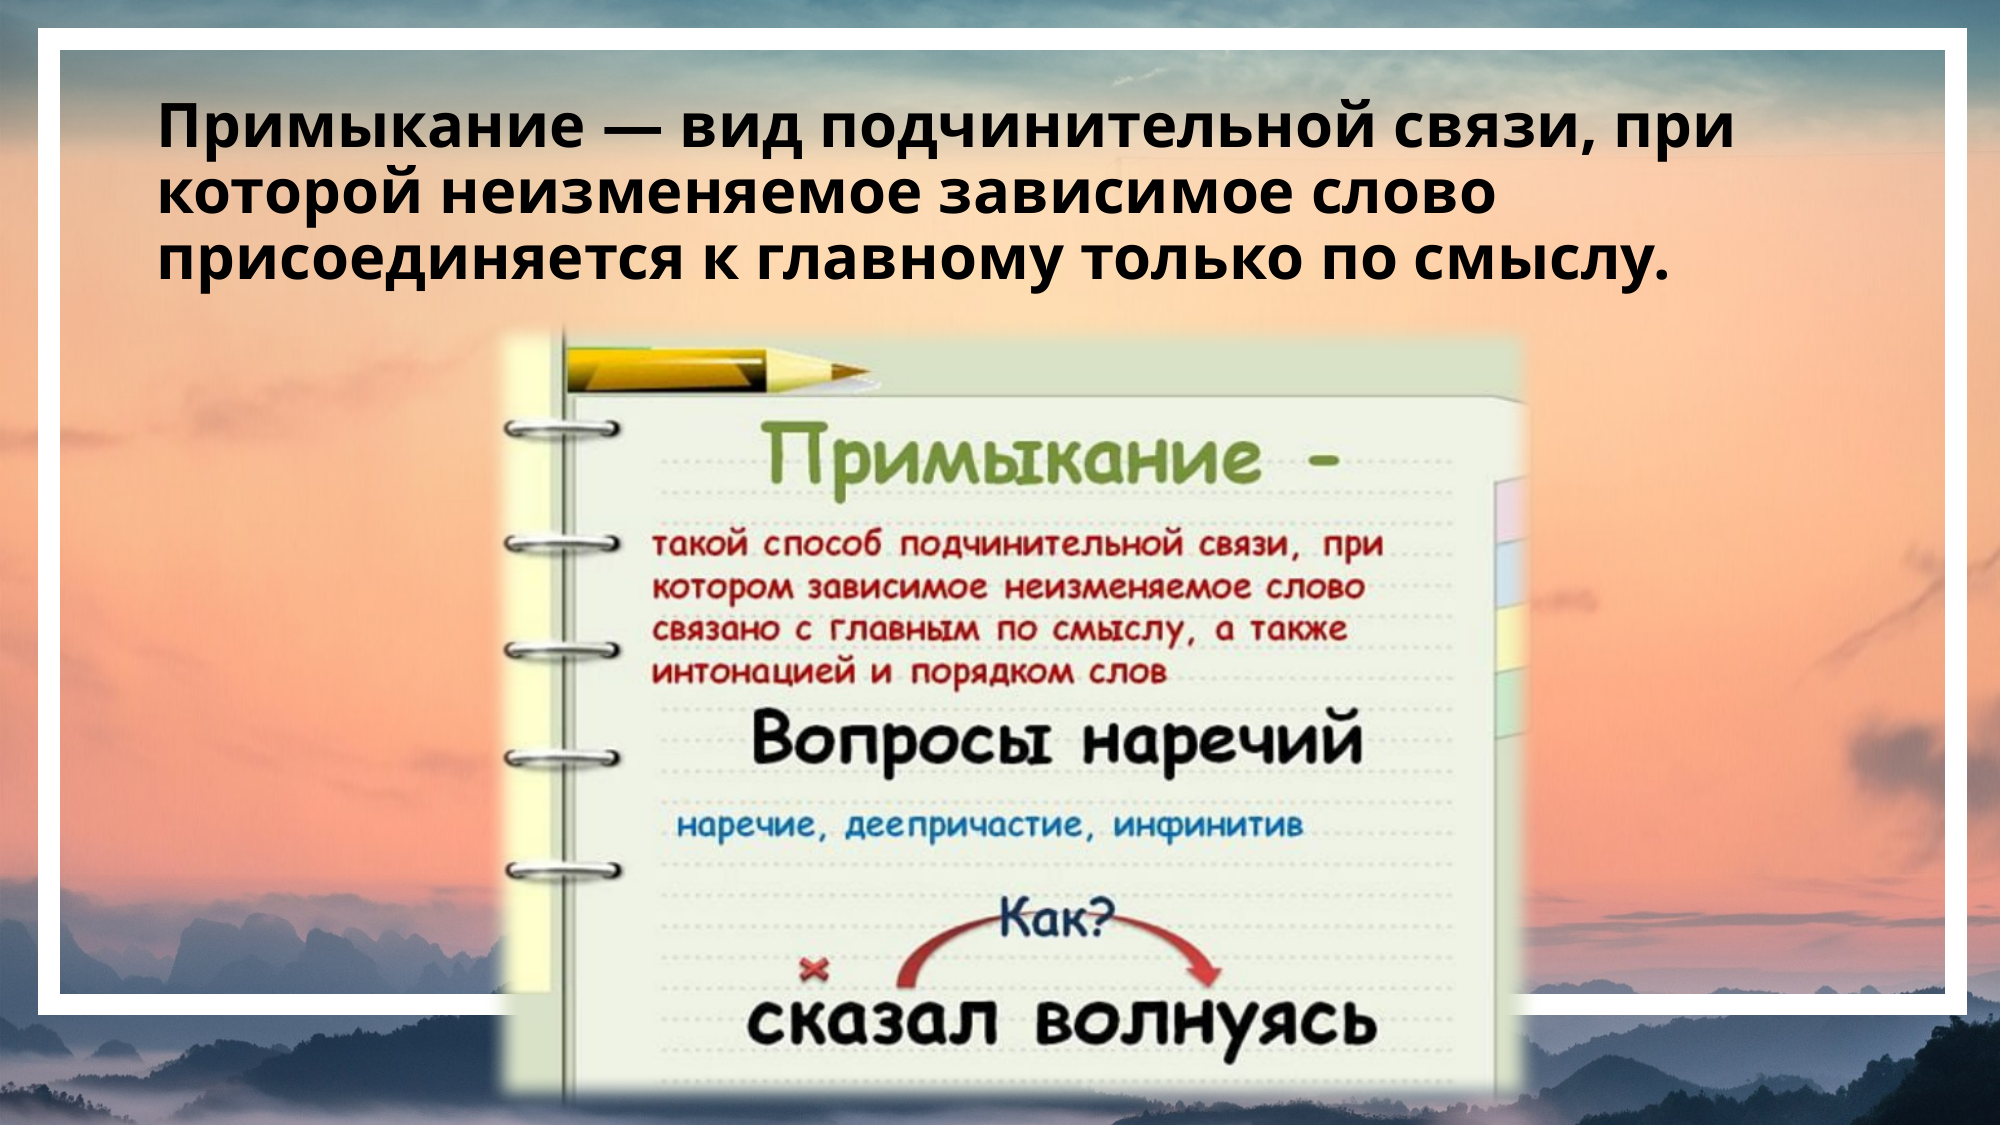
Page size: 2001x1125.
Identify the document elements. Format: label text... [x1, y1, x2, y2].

picture [0, 0, 2000, 1125]
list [485, 318, 1542, 1111]
title Примыкание — вид подчинительной связи, при которой неизменяемое зависимое слово присоединяется к главному только по смыслу. [141, 84, 1867, 303]
